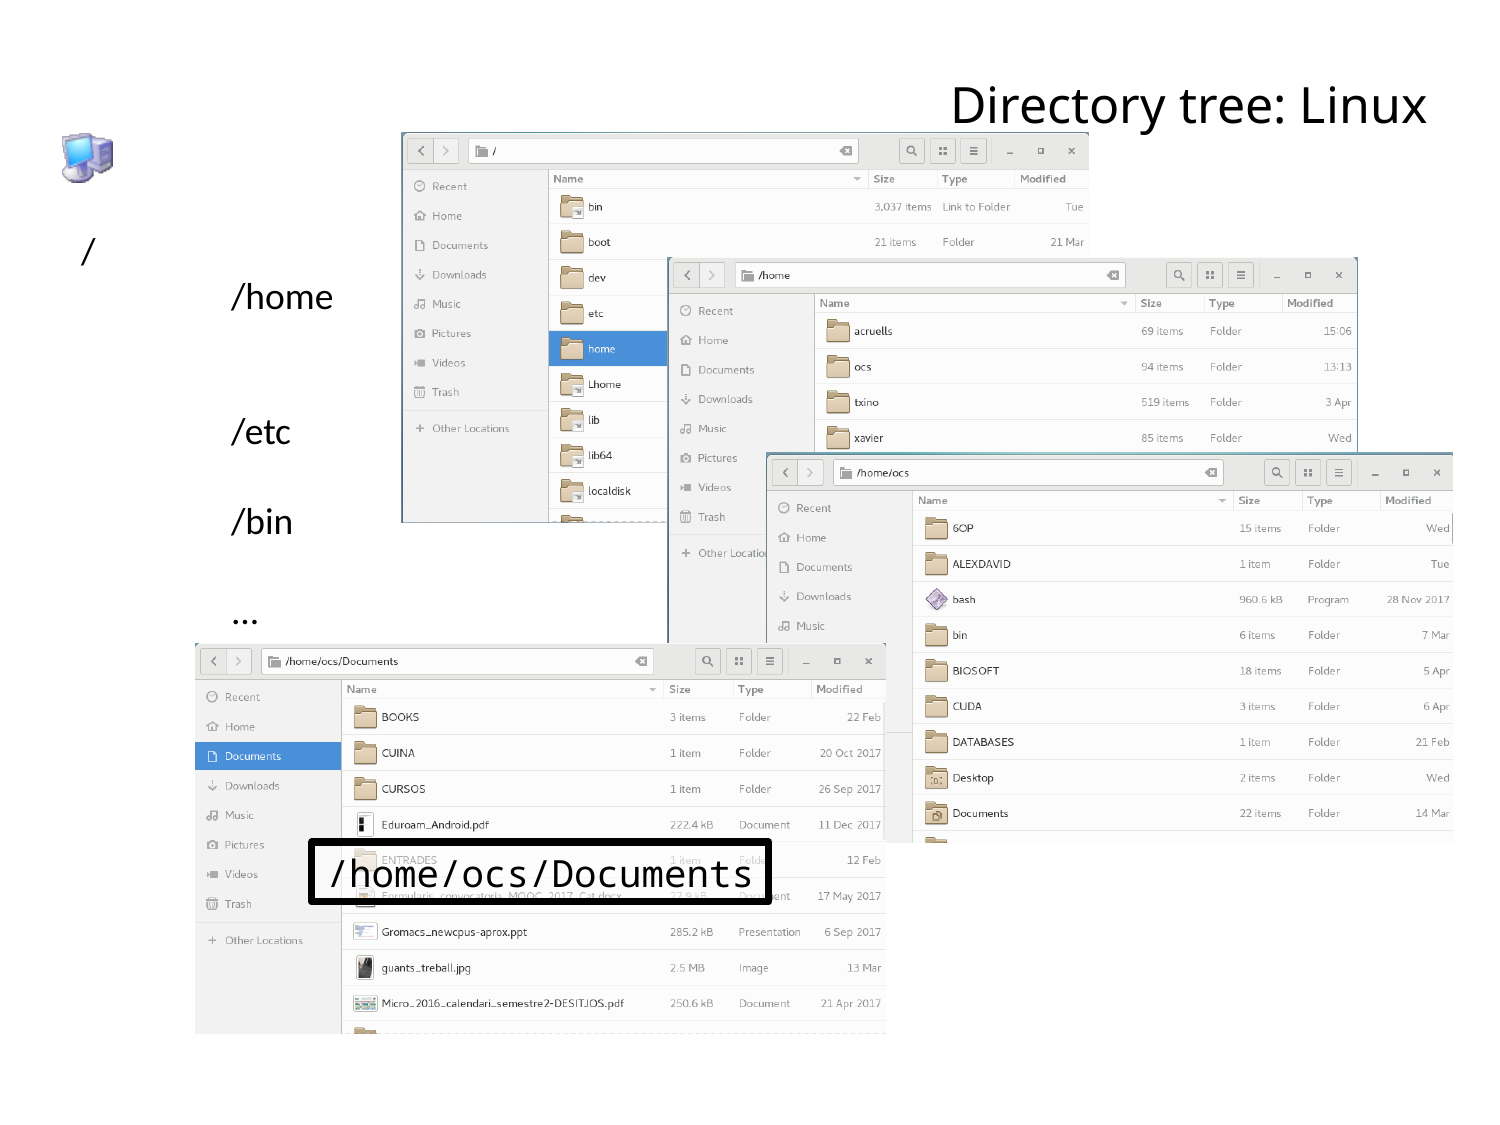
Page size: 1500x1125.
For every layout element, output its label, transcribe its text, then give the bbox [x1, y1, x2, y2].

text_box / /home /etc /bin ... [66, 219, 349, 640]
text_box Directory tree: Linux [935, 65, 1443, 141]
picture [61, 132, 113, 184]
picture [195, 132, 1453, 1034]
